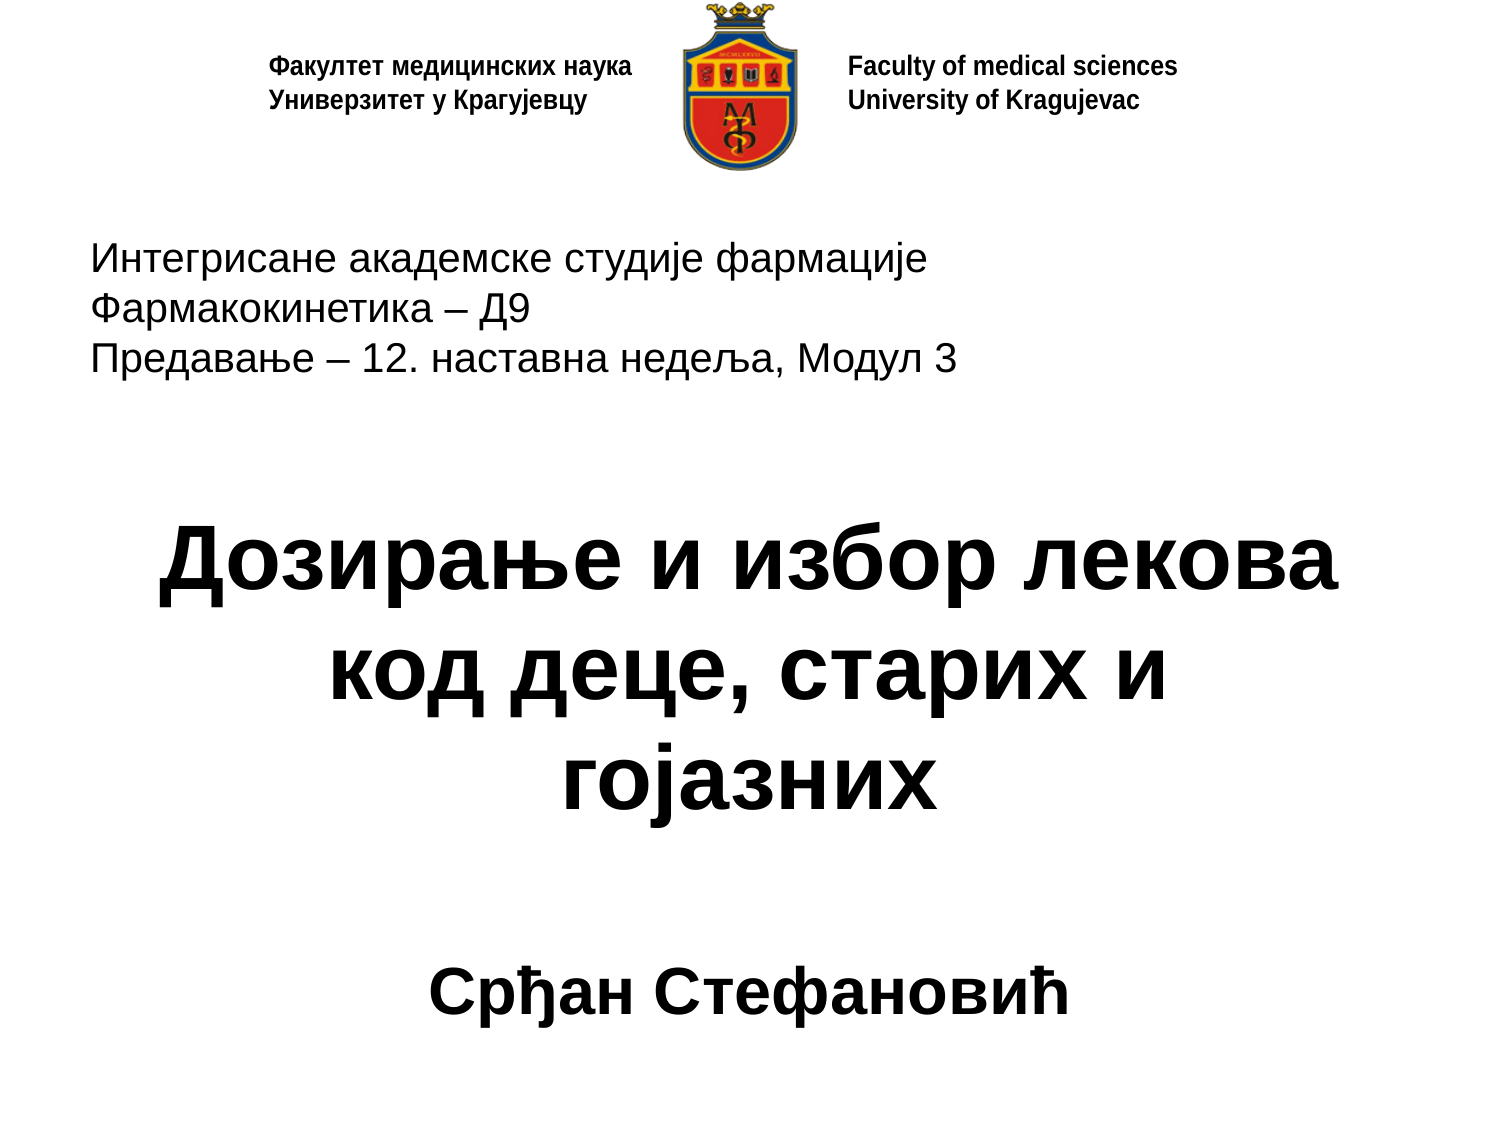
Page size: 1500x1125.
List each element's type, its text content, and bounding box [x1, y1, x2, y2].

text_box Срђан Стефановић [224, 940, 1275, 1035]
text_box Дозирање и избор лекова код деце, старих и гојазних [112, 479, 1388, 846]
title Интегрисане акaдемске студије фармације Фармакокинетика – Д9 Предавање – 12. наставна недеља, Модул 3 [74, 212, 1426, 401]
